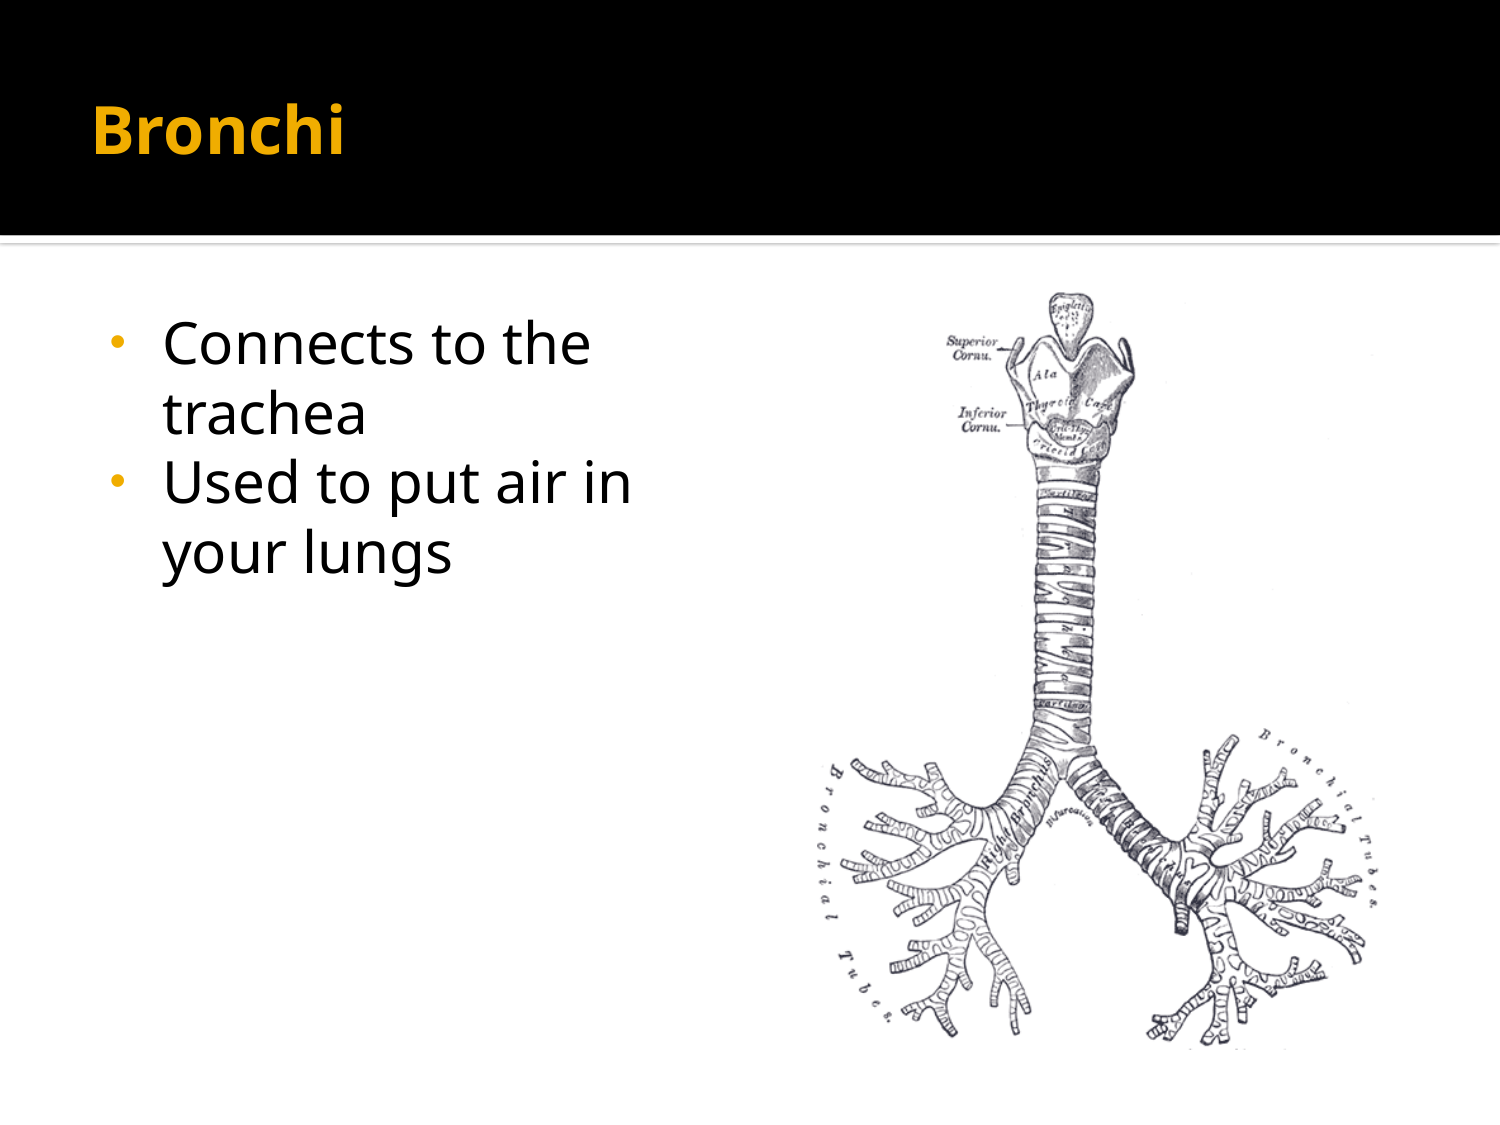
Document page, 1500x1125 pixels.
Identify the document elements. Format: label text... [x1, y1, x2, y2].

list Connects to the trachea Used to put air in your lungs [75, 291, 738, 1050]
title Bronchi [75, 24, 1425, 231]
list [797, 290, 1390, 1050]
